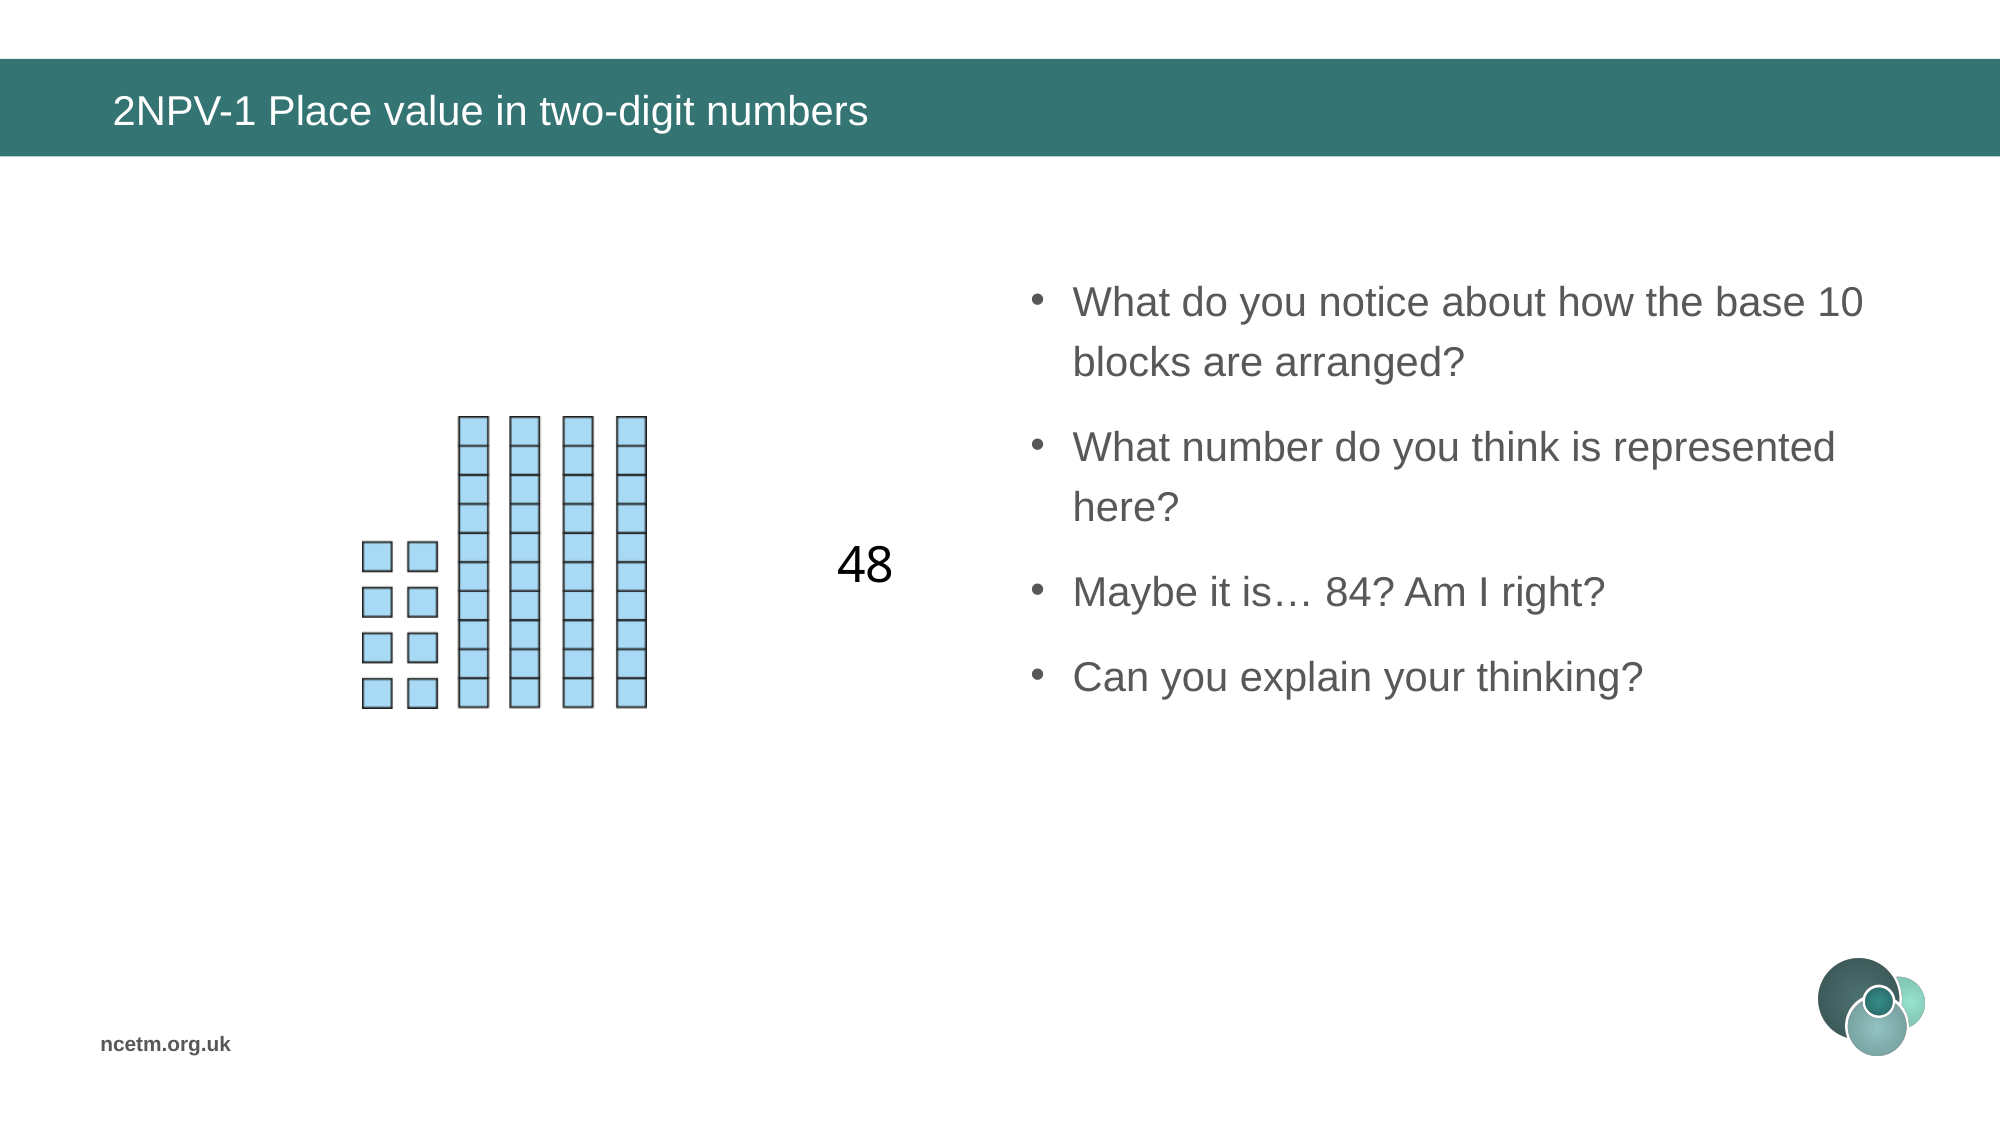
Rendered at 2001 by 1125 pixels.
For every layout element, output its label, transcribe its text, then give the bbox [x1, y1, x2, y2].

title 2NPV-1 Place value in two-digit numbers [97, 76, 1945, 147]
text_box What do you notice about how the base 10 blocks are arranged? What number do you think is represented here? Maybe it is… 84? Am I right? Can you explain your thinking? [1015, 257, 1900, 930]
text_box 48 [822, 524, 910, 600]
picture [361, 416, 648, 709]
picture [1818, 958, 1925, 1056]
